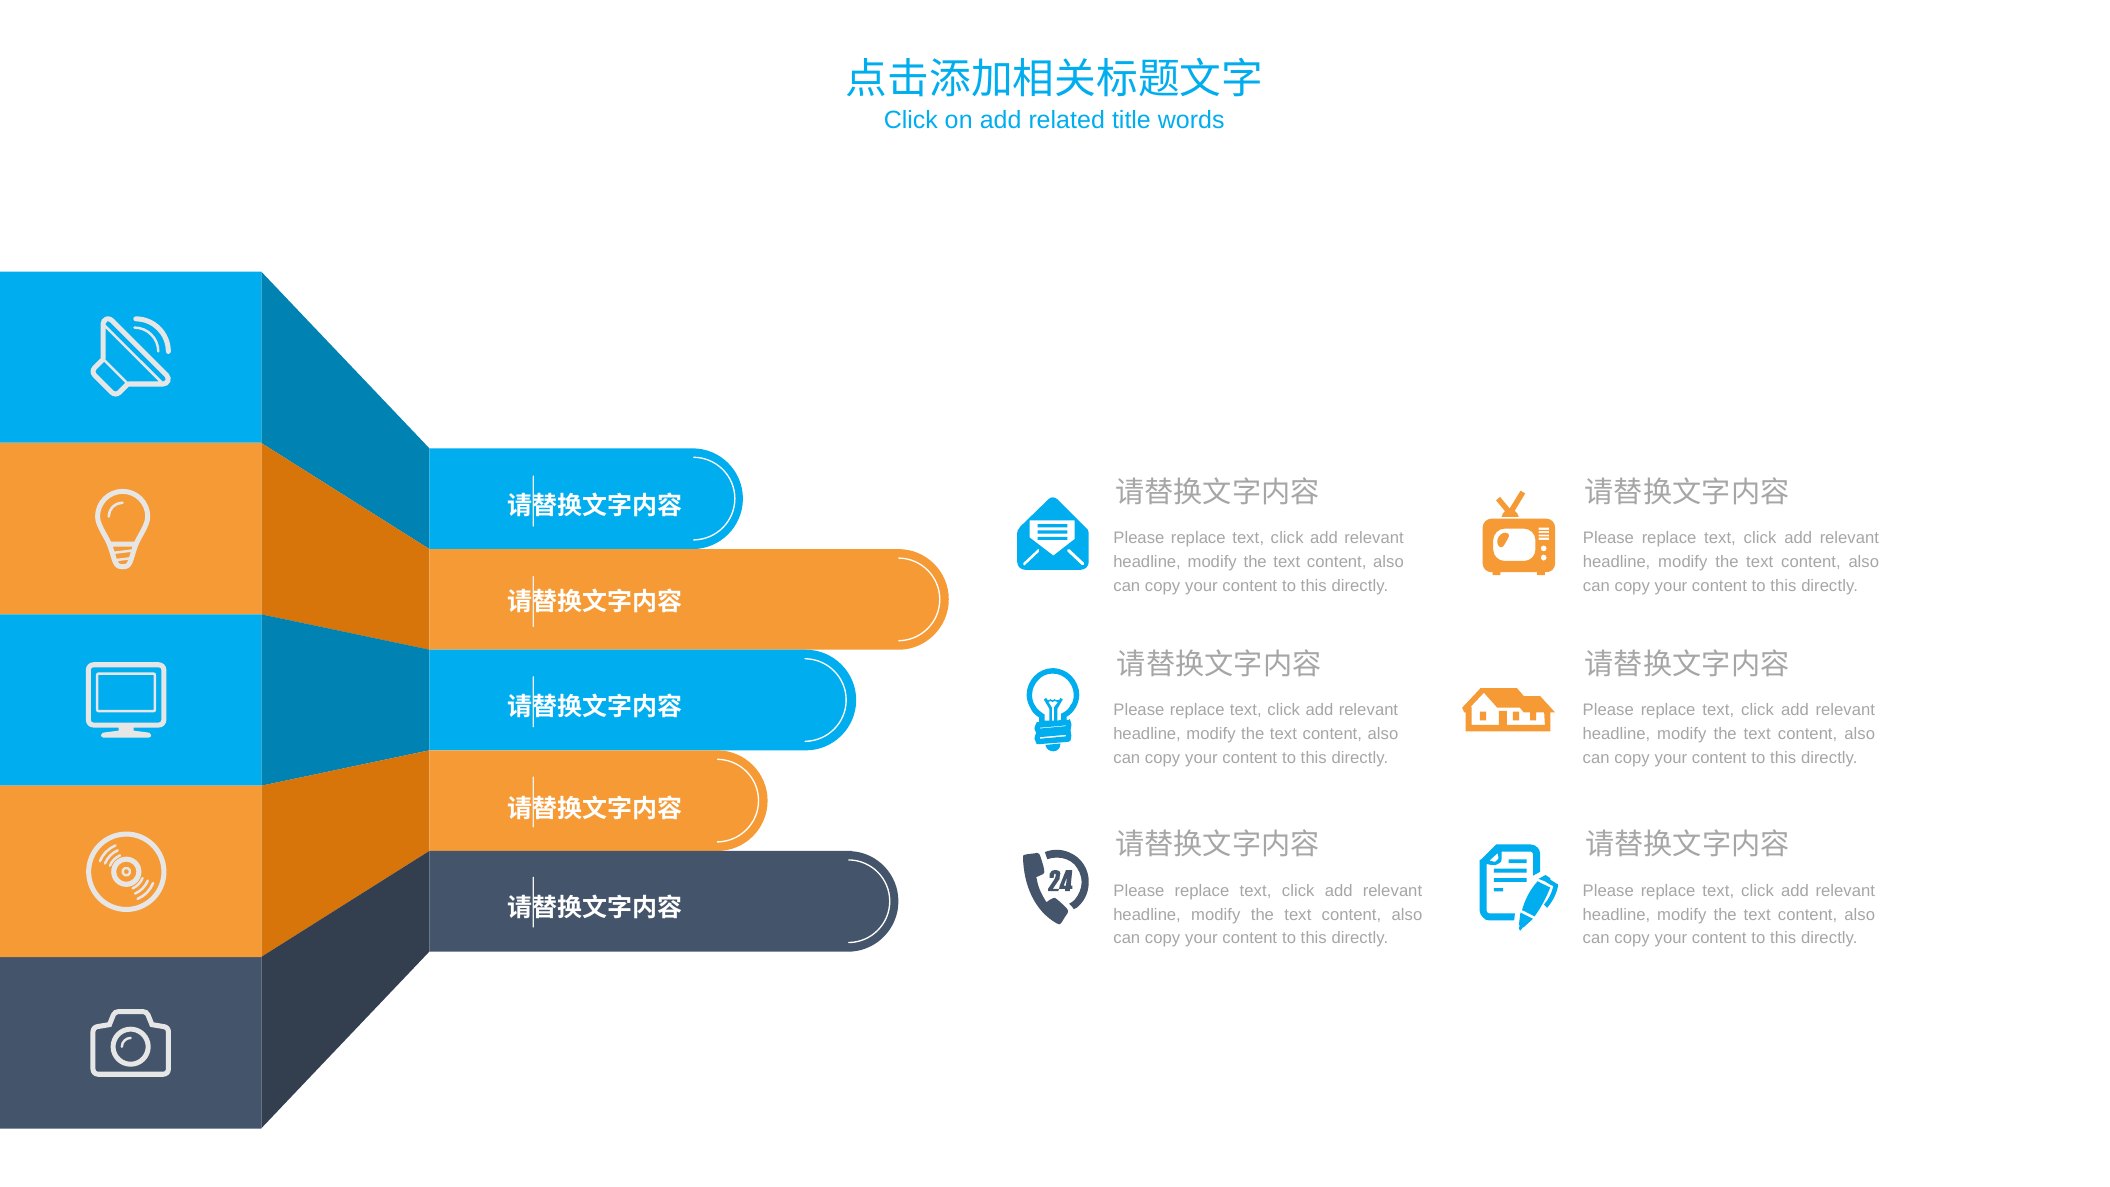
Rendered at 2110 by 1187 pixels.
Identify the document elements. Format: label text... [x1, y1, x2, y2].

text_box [1098, 811, 1438, 954]
text_box [1479, 844, 1541, 921]
text_box [1023, 852, 1069, 925]
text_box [0, 271, 949, 1129]
text_box [1518, 912, 1534, 931]
text_box Click on add related title words [864, 95, 1246, 158]
text_box [1017, 497, 1089, 570]
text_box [1098, 630, 1414, 774]
text_box 点击添加相关标题文字 [803, 44, 1307, 107]
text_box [1568, 458, 1895, 602]
text_box [1044, 849, 1089, 910]
text_box [1462, 688, 1556, 732]
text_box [1567, 630, 1891, 774]
text_box [1026, 668, 1080, 752]
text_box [1567, 811, 1891, 954]
text_box [1482, 518, 1556, 576]
text_box [1522, 874, 1559, 917]
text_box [1098, 458, 1419, 602]
text_box [1496, 490, 1526, 517]
